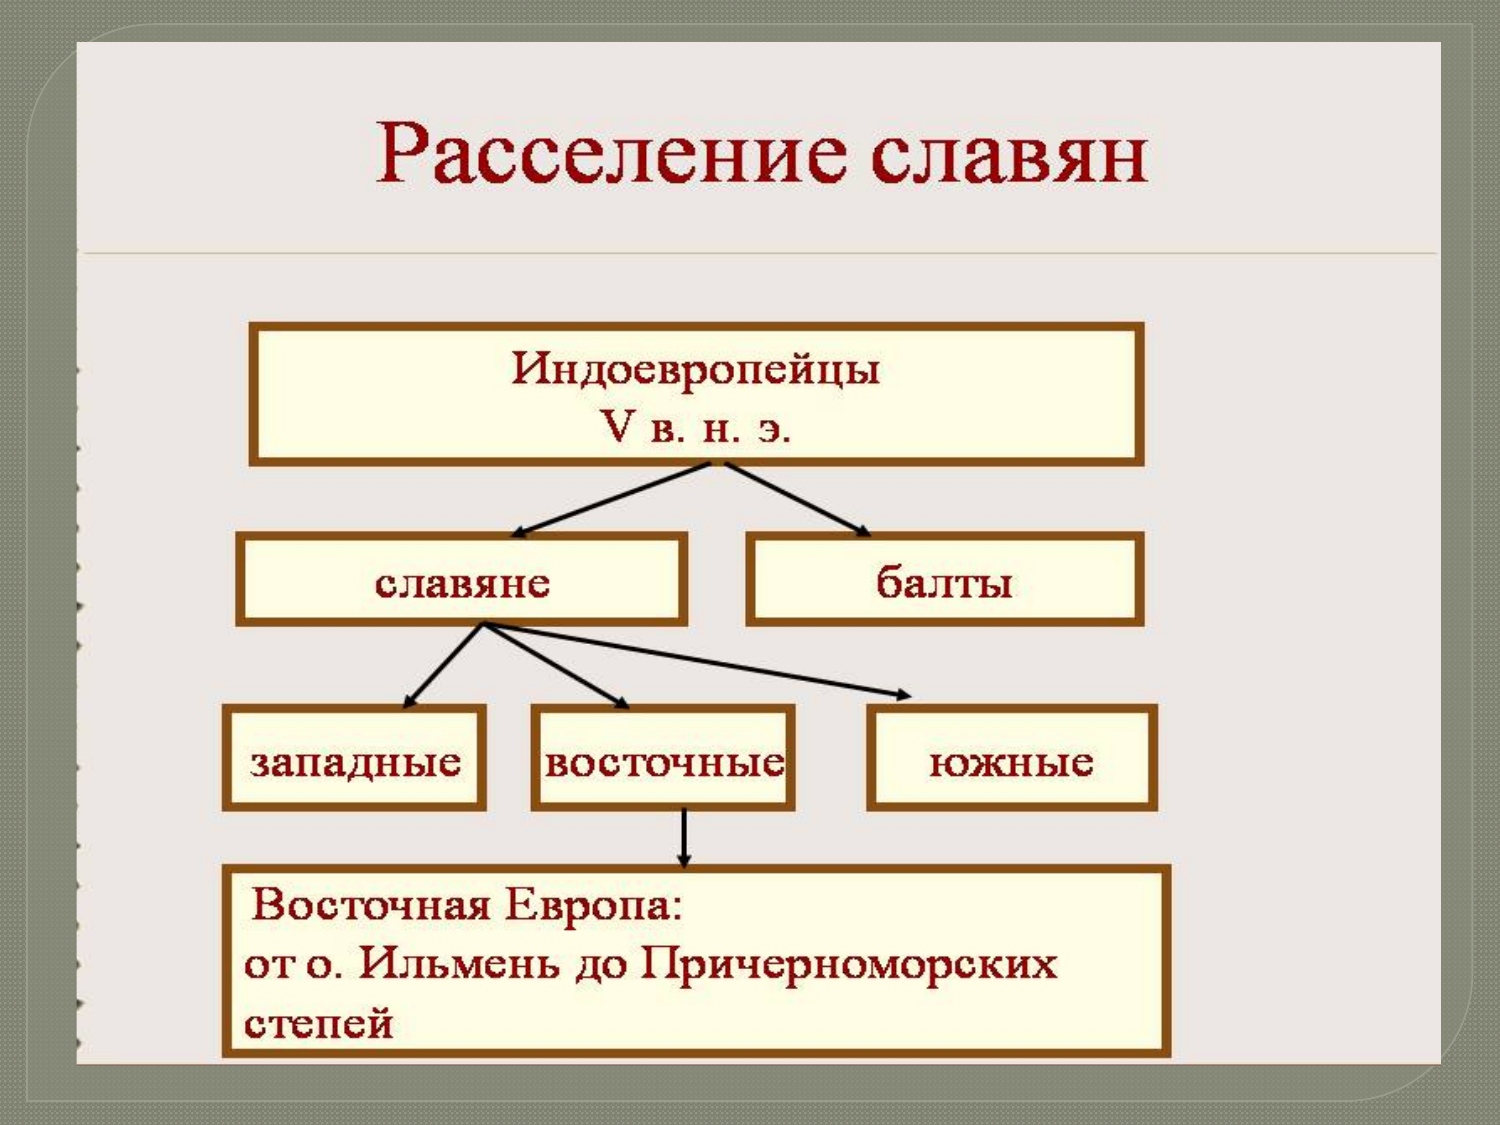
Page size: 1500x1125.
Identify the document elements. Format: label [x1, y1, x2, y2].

list [76, 42, 1442, 1067]
